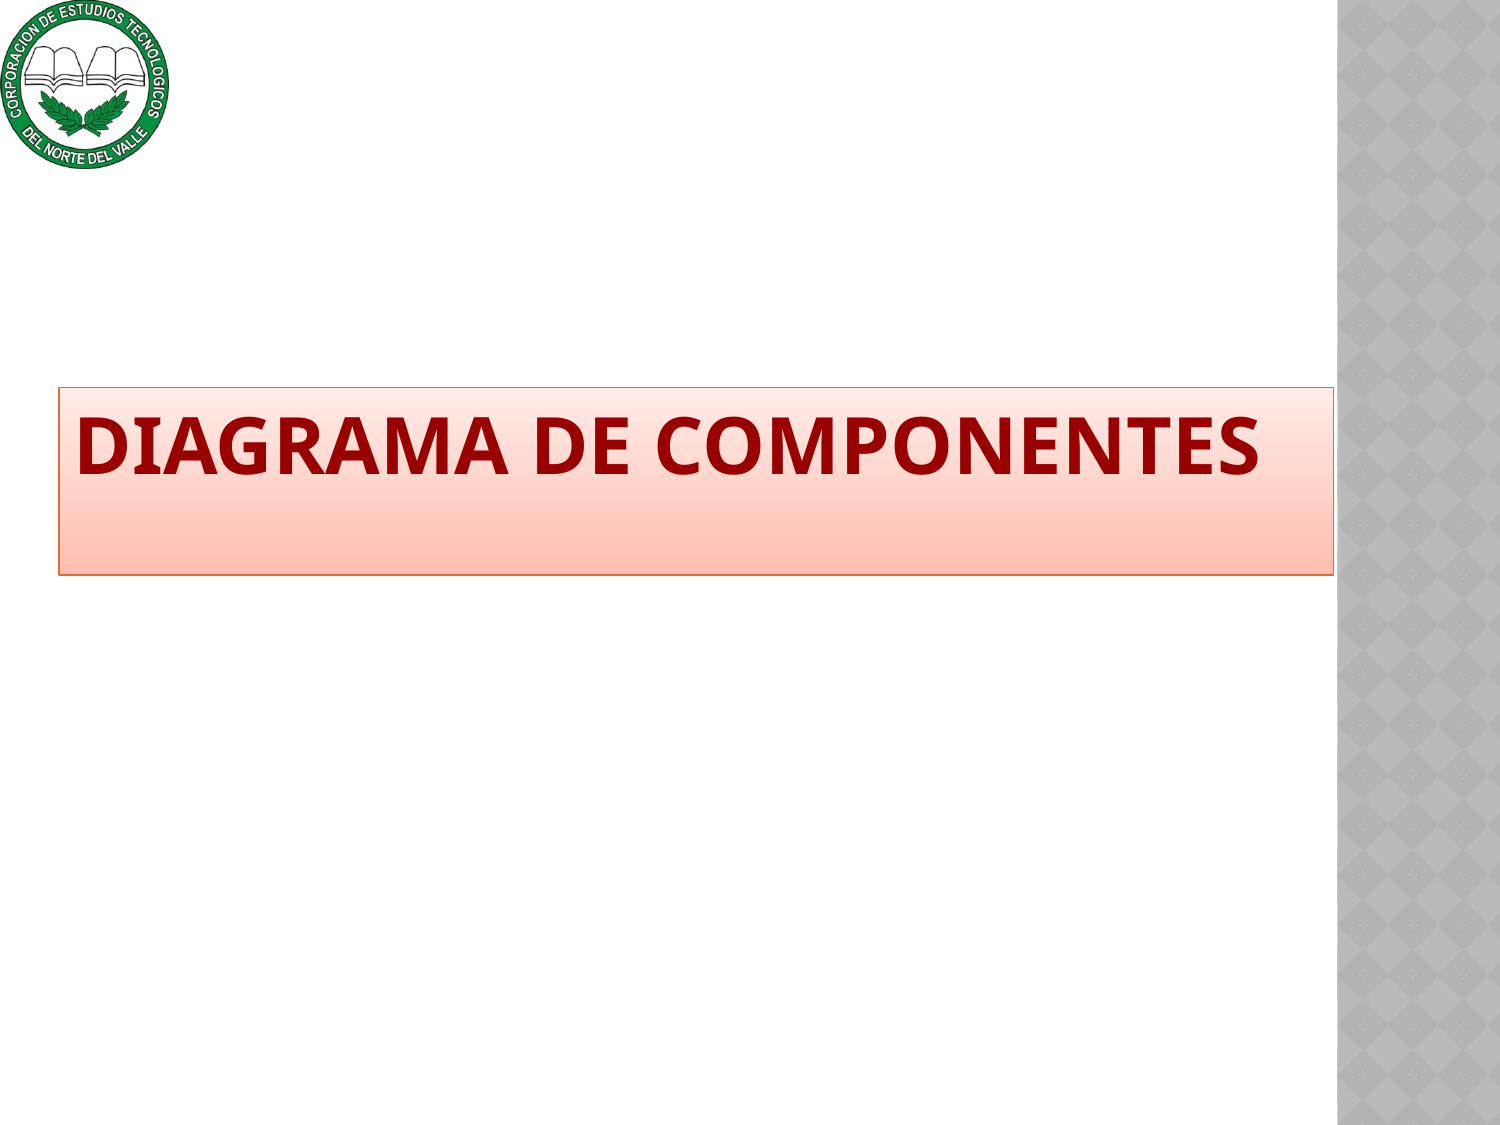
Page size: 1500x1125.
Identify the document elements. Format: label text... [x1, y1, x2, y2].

title Diagrama de Componentes [58, 387, 1334, 576]
picture [0, 0, 169, 169]
